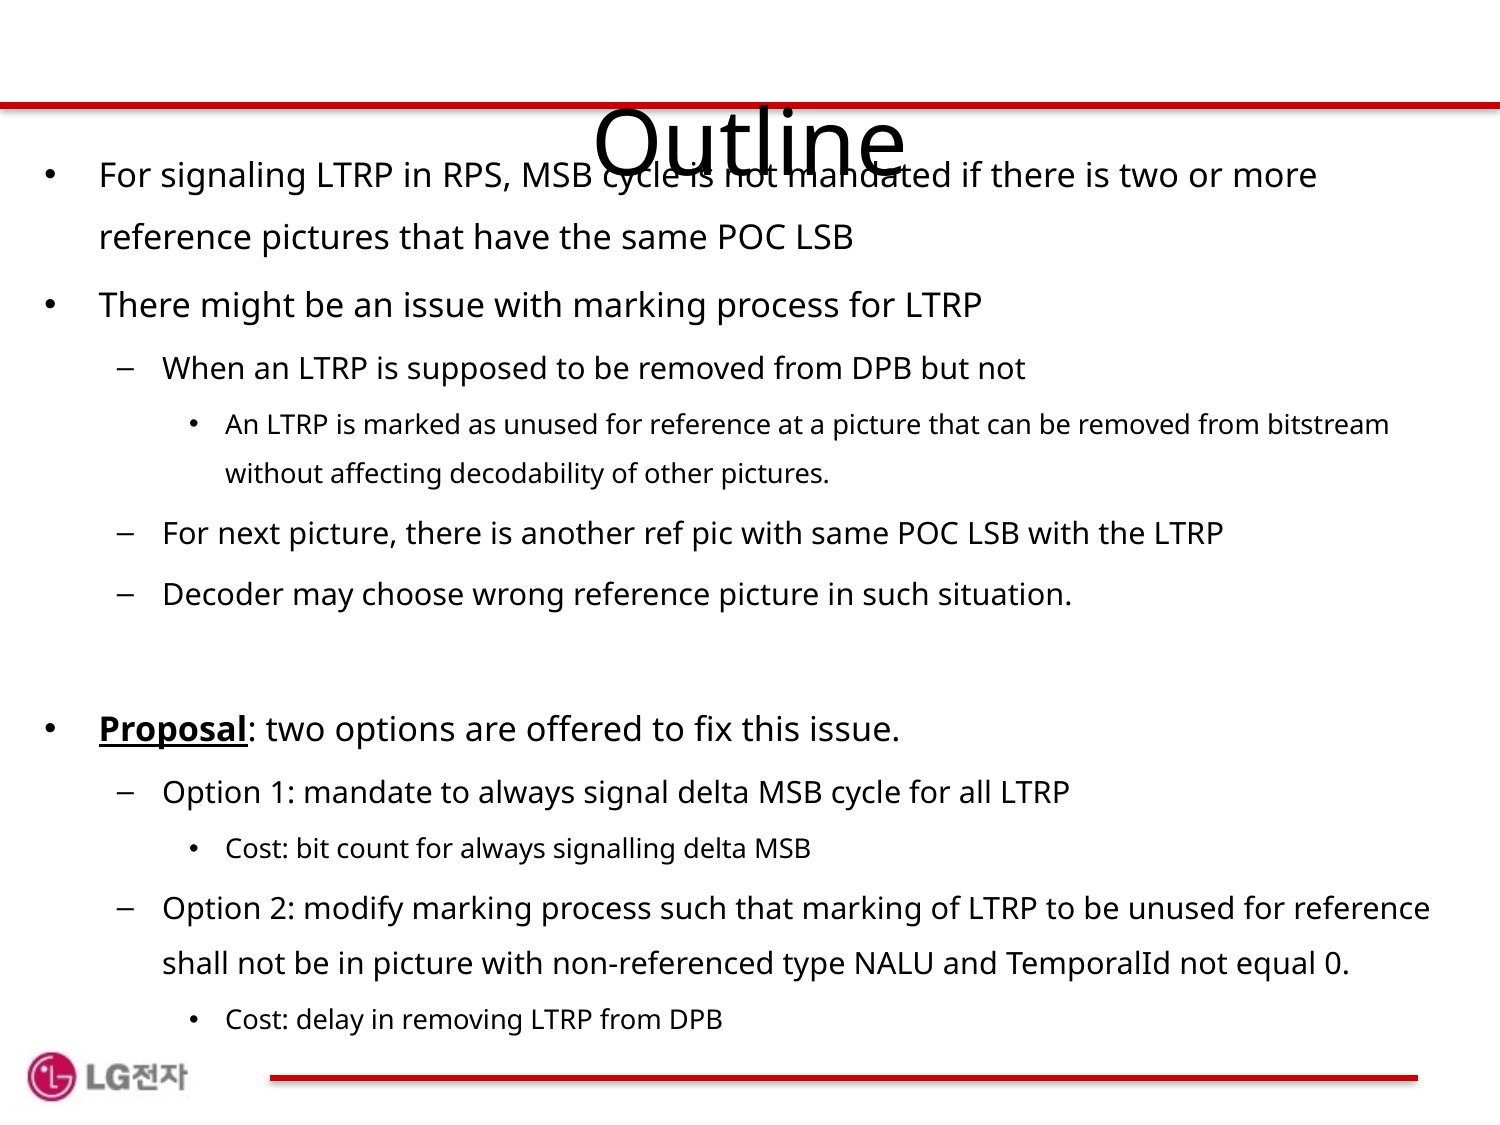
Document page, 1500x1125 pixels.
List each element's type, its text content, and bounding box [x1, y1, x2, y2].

picture [0, 1037, 249, 1125]
list For signaling LTRP in RPS, MSB cycle is not mandated if there is two or more reference pictures that have the same POC LSB There might be an issue with marking process for LTRP When an LTRP is supposed to be removed from DPB but not An LTRP is marked as unused for reference at a picture that can be removed from bitstream without affecting decodability of other pictures. For next picture, there is another ref pic with same POC LSB with the LTRP Decoder may choose wrong reference picture in such situation. Proposal: two options are offered to fix this issue. Option 1: mandate to always signal delta MSB cycle for all LTRP Cost: bit count for always signalling delta MSB Option 2: modify marking process such that marking of LTRP to be unused for reference shall not be in picture with non-referenced type NALU and TemporalId not equal 0. Cost: delay in removing LTRP from DPB [29, 125, 1471, 1059]
title Outline [74, 44, 1426, 125]
